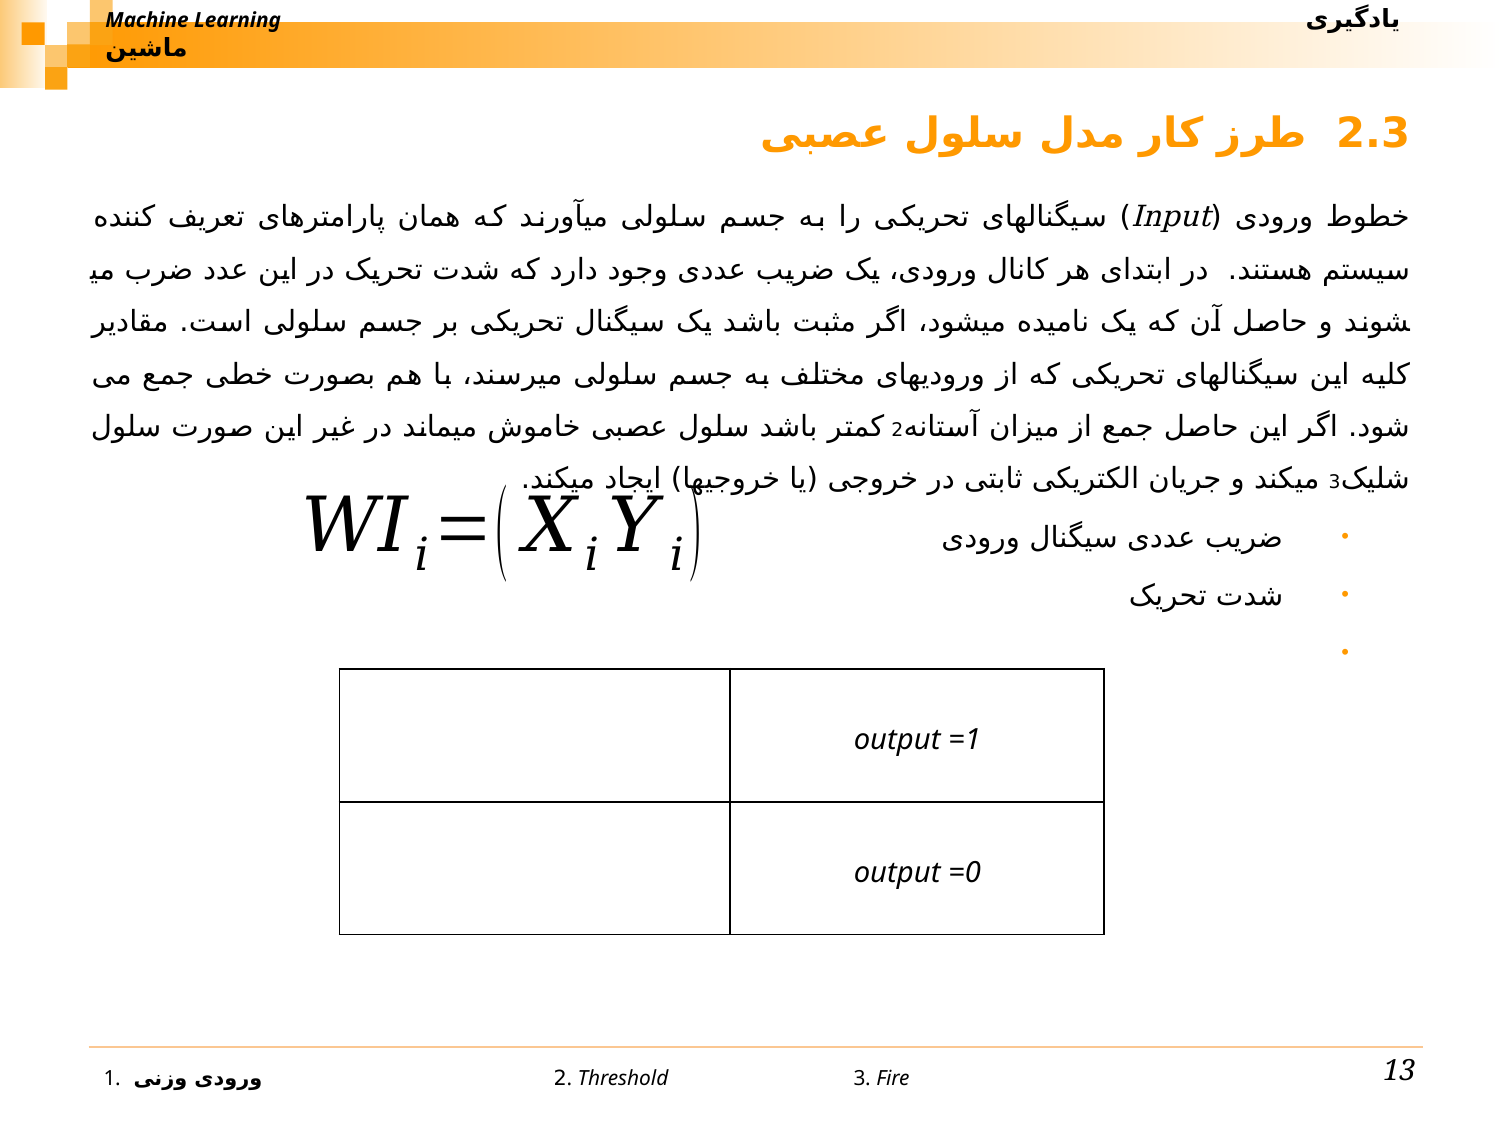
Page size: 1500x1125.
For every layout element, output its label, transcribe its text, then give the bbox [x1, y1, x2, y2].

text_box Machine Learning یادگیری ماشین [90, 22, 1471, 70]
text_box 2.3 طرز کار مدل سلول عصبی [74, 89, 1425, 173]
footer 1. ورودی وزنی 2. Threshold 3. Fire [88, 1053, 1424, 1098]
slide_number 13 [1080, 1023, 1431, 1099]
